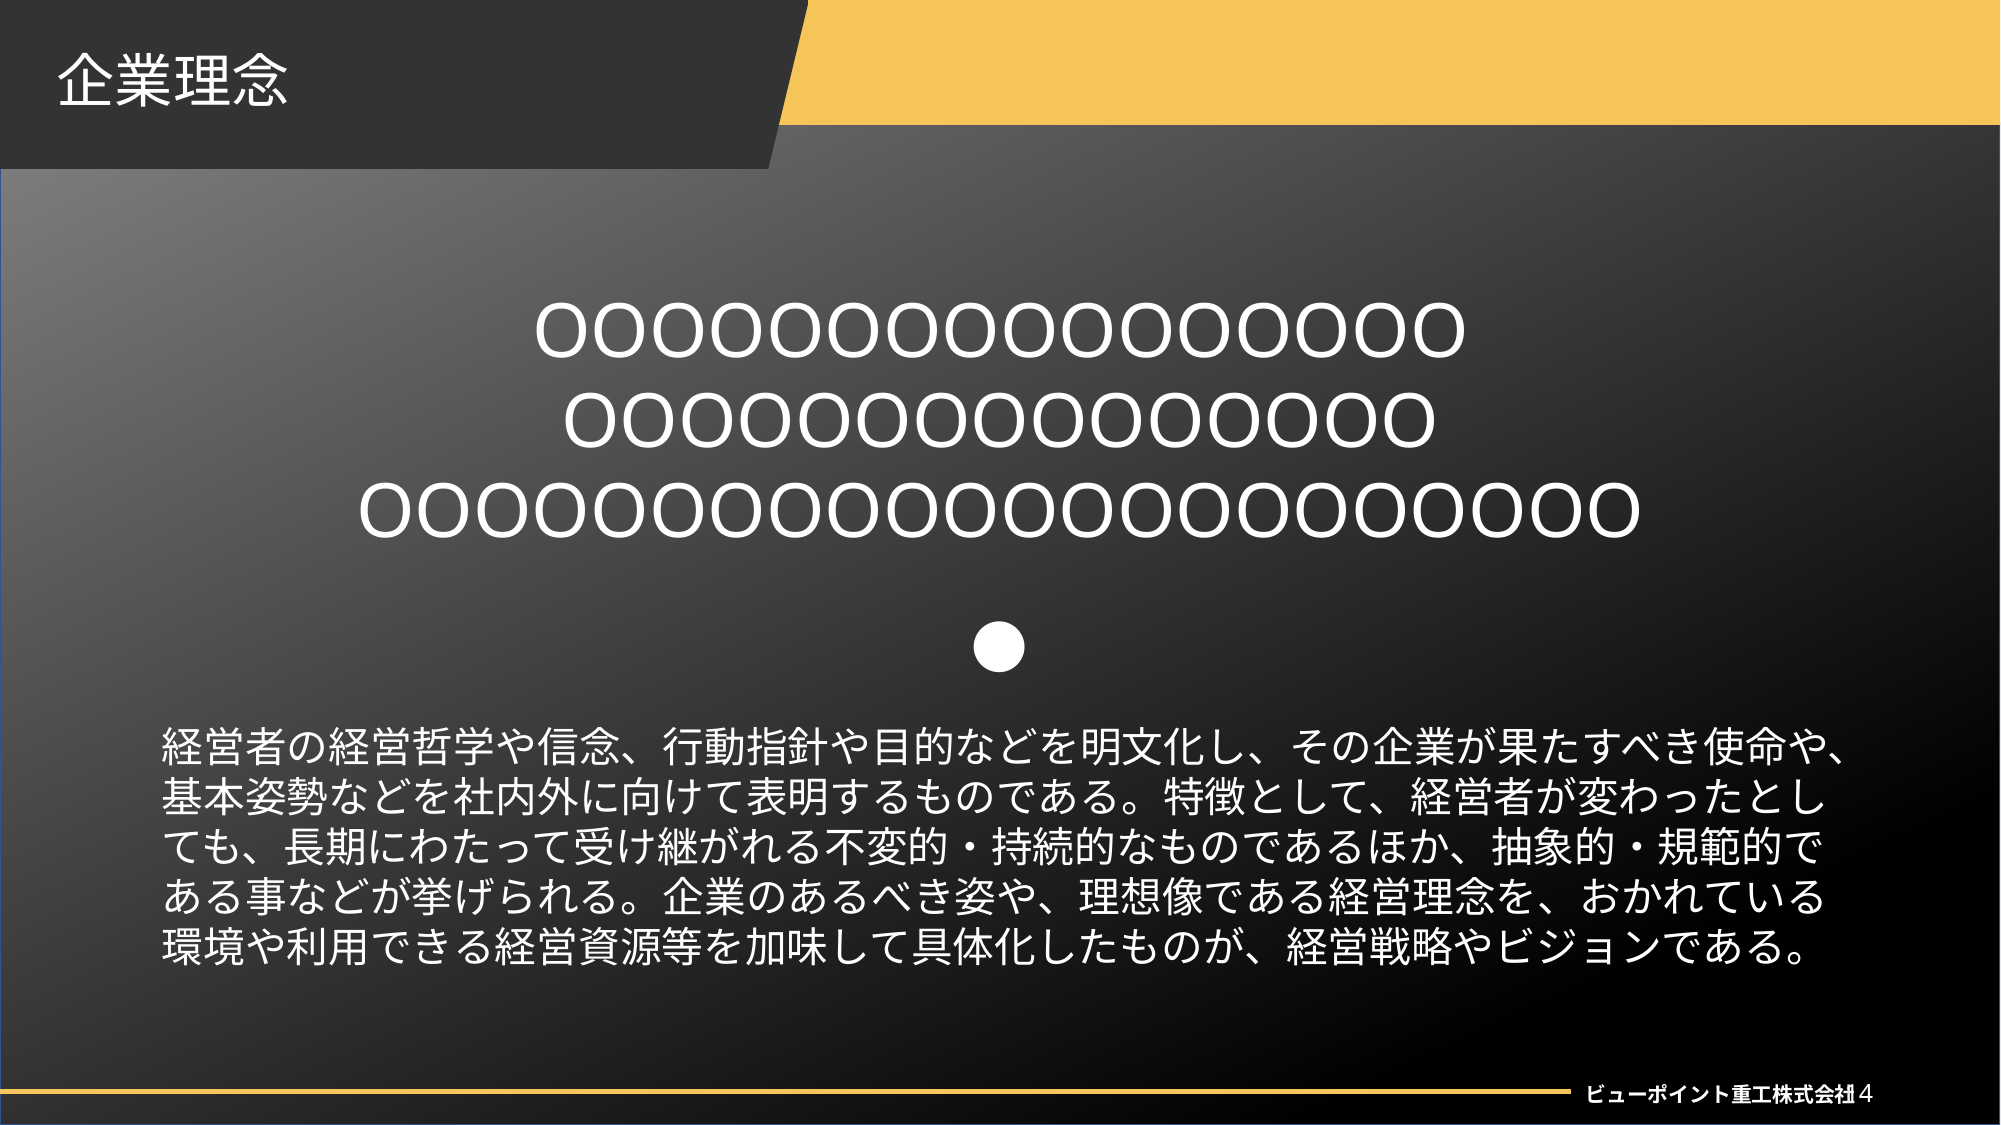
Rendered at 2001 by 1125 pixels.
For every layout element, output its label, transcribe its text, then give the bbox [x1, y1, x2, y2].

text_box 経営者の経営哲学や信念、行動指針や目的などを明文化し、その企業が果たすべき使命や、基本姿勢などを社内外に向けて表明するものである。特徴として、経営者が変わったとしても、長期にわたって受け継がれる不変的・持続的なものであるほか、抽象的・規範的である事などが挙げられる。企業のあるべき姿や、理想像である経営理念を、おかれている環境や利用できる経営資源等を加味して具体化したものが、経営戦略やビジョンである。 [146, 713, 1854, 979]
text_box ● [955, 590, 1044, 685]
text_box OOOOOOOOOOOOOOOO OOOOOOOOOOOOOOO OOOOOOOOOOOOOOOOOOOOOO [341, 274, 1659, 560]
title 企業理念 [41, 42, 1096, 124]
